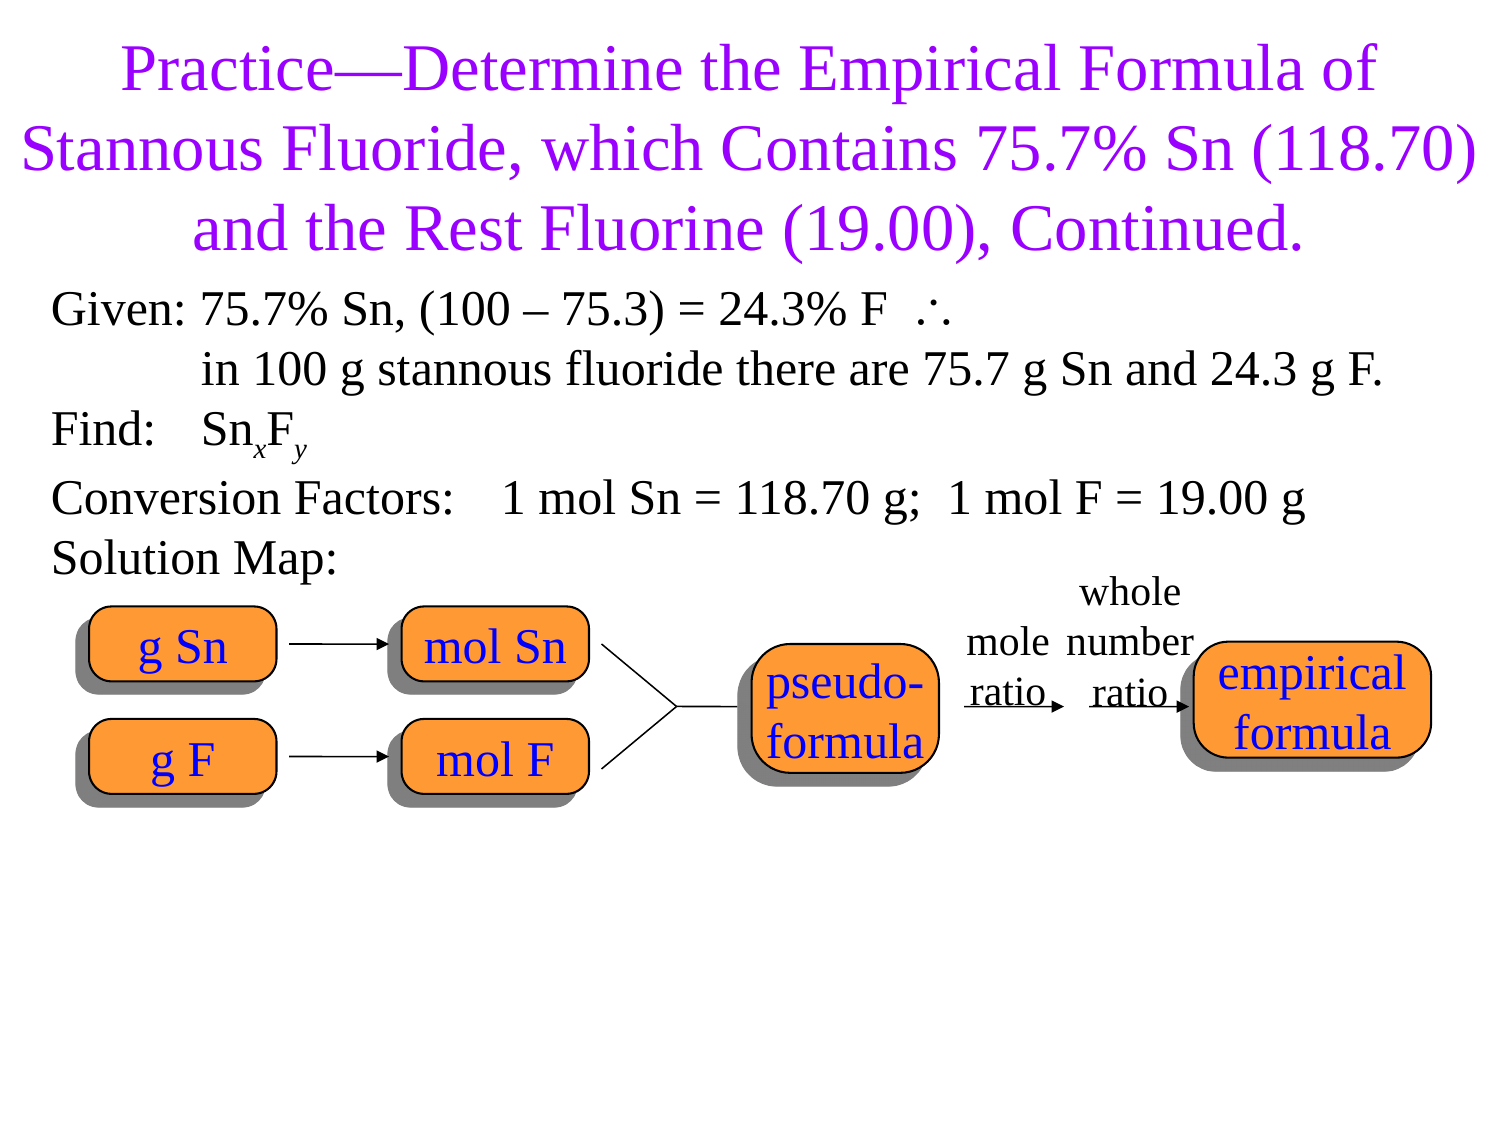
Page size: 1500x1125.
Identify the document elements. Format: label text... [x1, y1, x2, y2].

text_box [289, 750, 390, 763]
text_box empirical formula [1193, 641, 1432, 758]
text_box mol F [401, 718, 590, 794]
text_box Practice—Determine the Empirical Formula of Stannous Fluoride, which Contains 75.7% Sn (118.70) and the Rest Fluorine (19.00), Continued. [0, 49, 1500, 238]
text_box whole number ratio [1051, 556, 1210, 722]
text_box g F [89, 718, 277, 794]
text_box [601, 643, 752, 770]
text_box Given: 75.7% Sn, (100 – 75.3) = 24.3% F  in 100 g stannous fluoride there are 75.7 g Sn and 24.3 g F. Find: SnxFy Conversion Factors: 1 mol Sn = 118.70 g; 1 mol F = 19.00 g Solution Map: [36, 268, 1400, 592]
text_box g Sn [89, 606, 277, 682]
text_box pseudo- formula [755, 643, 939, 773]
text_box [289, 637, 390, 651]
text_box mol Sn [401, 606, 590, 682]
text_box mole ratio [951, 606, 1051, 722]
